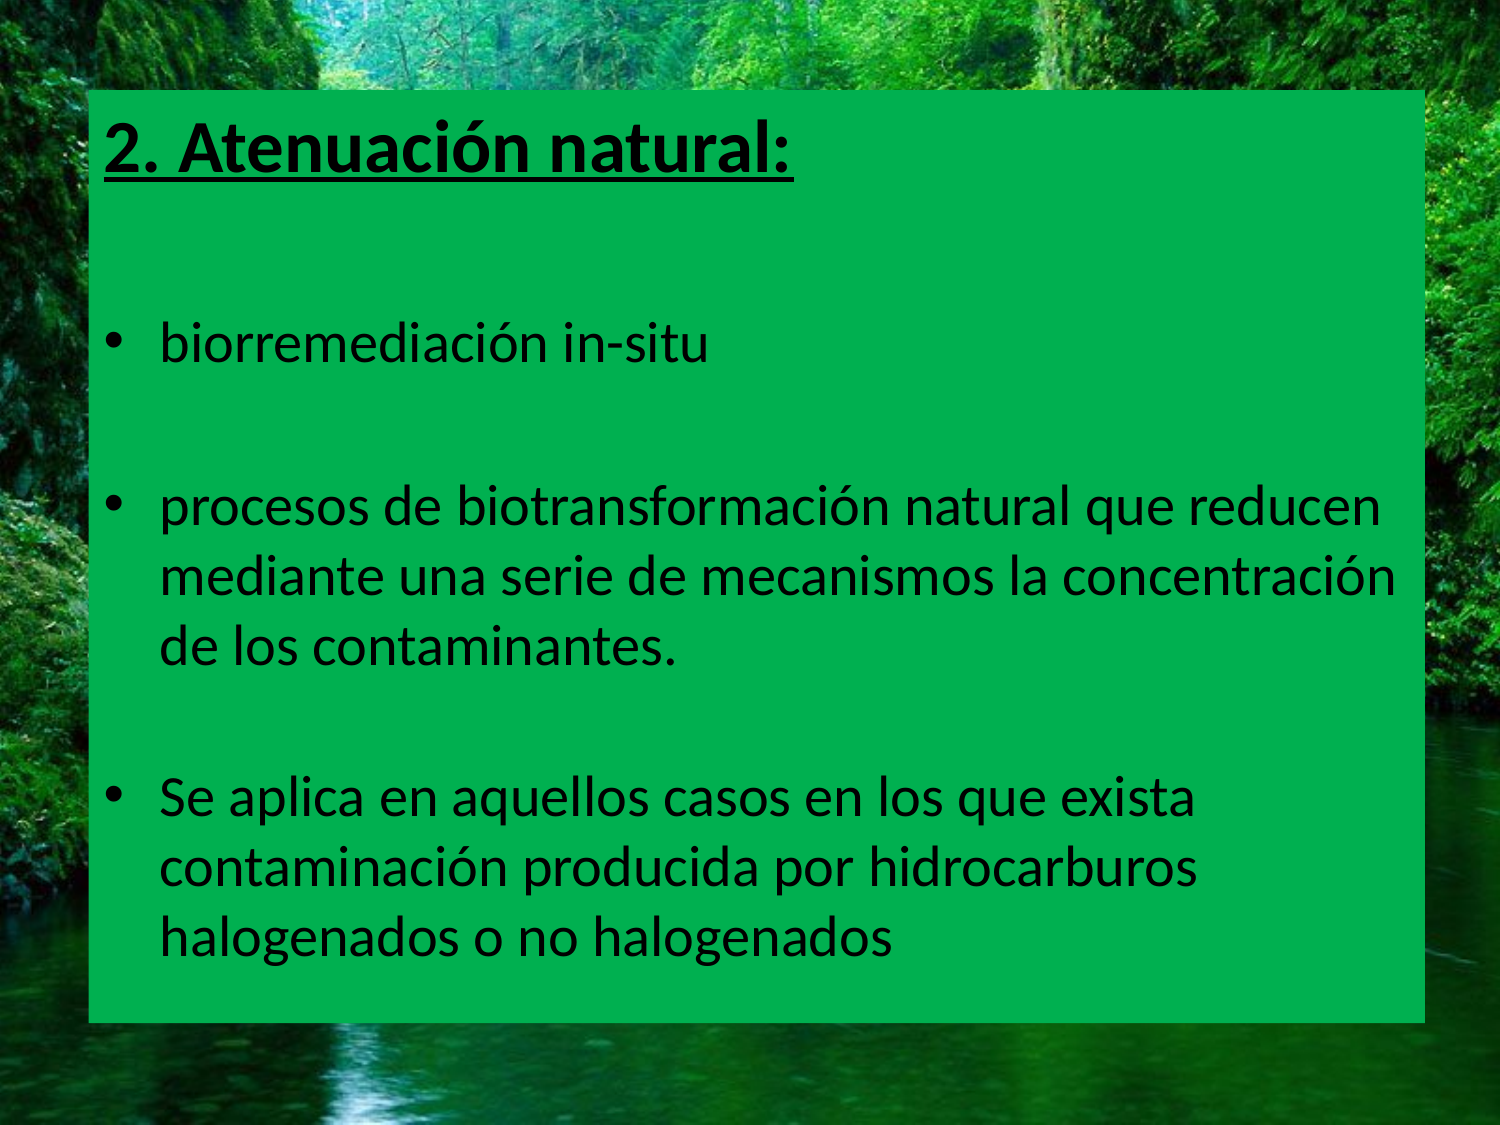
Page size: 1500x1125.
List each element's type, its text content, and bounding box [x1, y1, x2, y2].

list 2. Atenuación natural: biorremediación in-situ procesos de biotransformación natural que reducen mediante una serie de mecanismos la concentración de los contaminantes. Se aplica en aquellos casos en los que exista contaminación producida por hidrocarburos halogenados o no halogenados [88, 90, 1425, 1024]
picture [0, 0, 1500, 1125]
